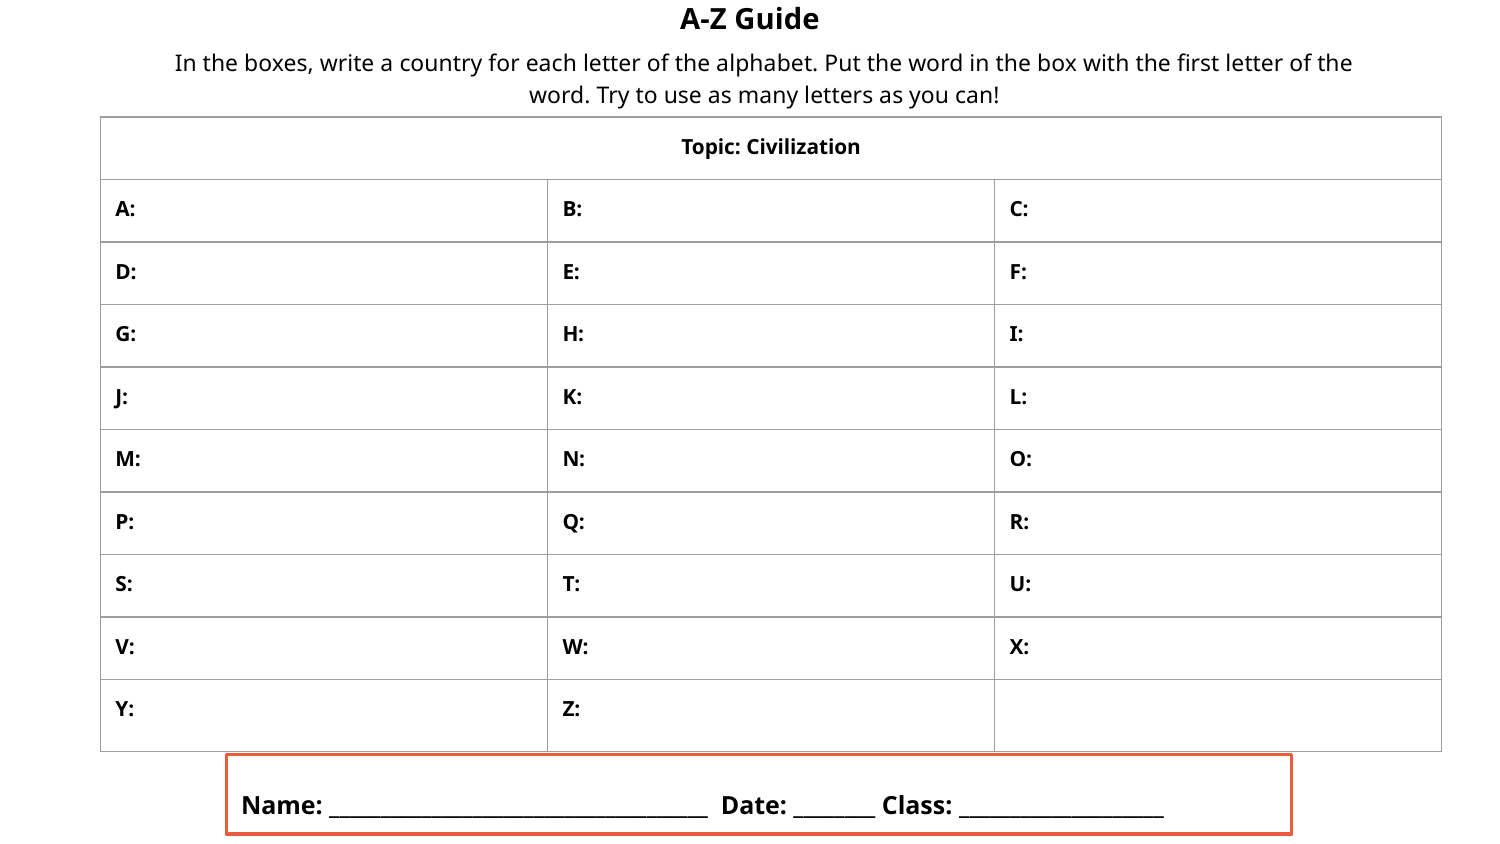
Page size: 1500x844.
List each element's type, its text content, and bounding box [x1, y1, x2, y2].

table_cell W: [548, 618, 994, 679]
table_cell G: [101, 305, 547, 366]
table_cell N: [548, 430, 994, 491]
table_cell E: [548, 243, 994, 304]
table_cell O: [995, 430, 1441, 491]
table_cell Y: [101, 680, 547, 751]
table_cell C: [995, 180, 1441, 241]
table_cell K: [548, 368, 994, 429]
table_cell I: [995, 305, 1441, 366]
table_cell M: [101, 430, 547, 491]
table_cell B: [548, 180, 994, 241]
table_cell A: [101, 180, 547, 241]
text_box In the boxes, write a country for each letter of the alphabet. Put the word in the box with the first letter of the word. Try to use as many letters as you can! [129, 34, 1400, 116]
table_cell R: [995, 493, 1441, 554]
table_cell Z: [548, 680, 994, 751]
table_header Topic: Civilization [101, 118, 1441, 179]
text_box Name: _____________________________________ Date: ________ Class: ____________________ [226, 754, 1292, 834]
table_cell [995, 680, 1441, 751]
table_cell P: [101, 493, 547, 554]
table_cell U: [995, 555, 1441, 616]
table_cell D: [101, 243, 547, 304]
table_cell J: [101, 368, 547, 429]
list A-Z Guide [639, 0, 861, 34]
table_cell X: [995, 618, 1441, 679]
table_cell T: [548, 555, 994, 616]
table_cell H: [548, 305, 994, 366]
table_cell L: [995, 368, 1441, 429]
table_cell F: [995, 243, 1441, 304]
table_cell S: [101, 555, 547, 616]
table_cell Q: [548, 493, 994, 554]
table_cell V: [101, 618, 547, 679]
